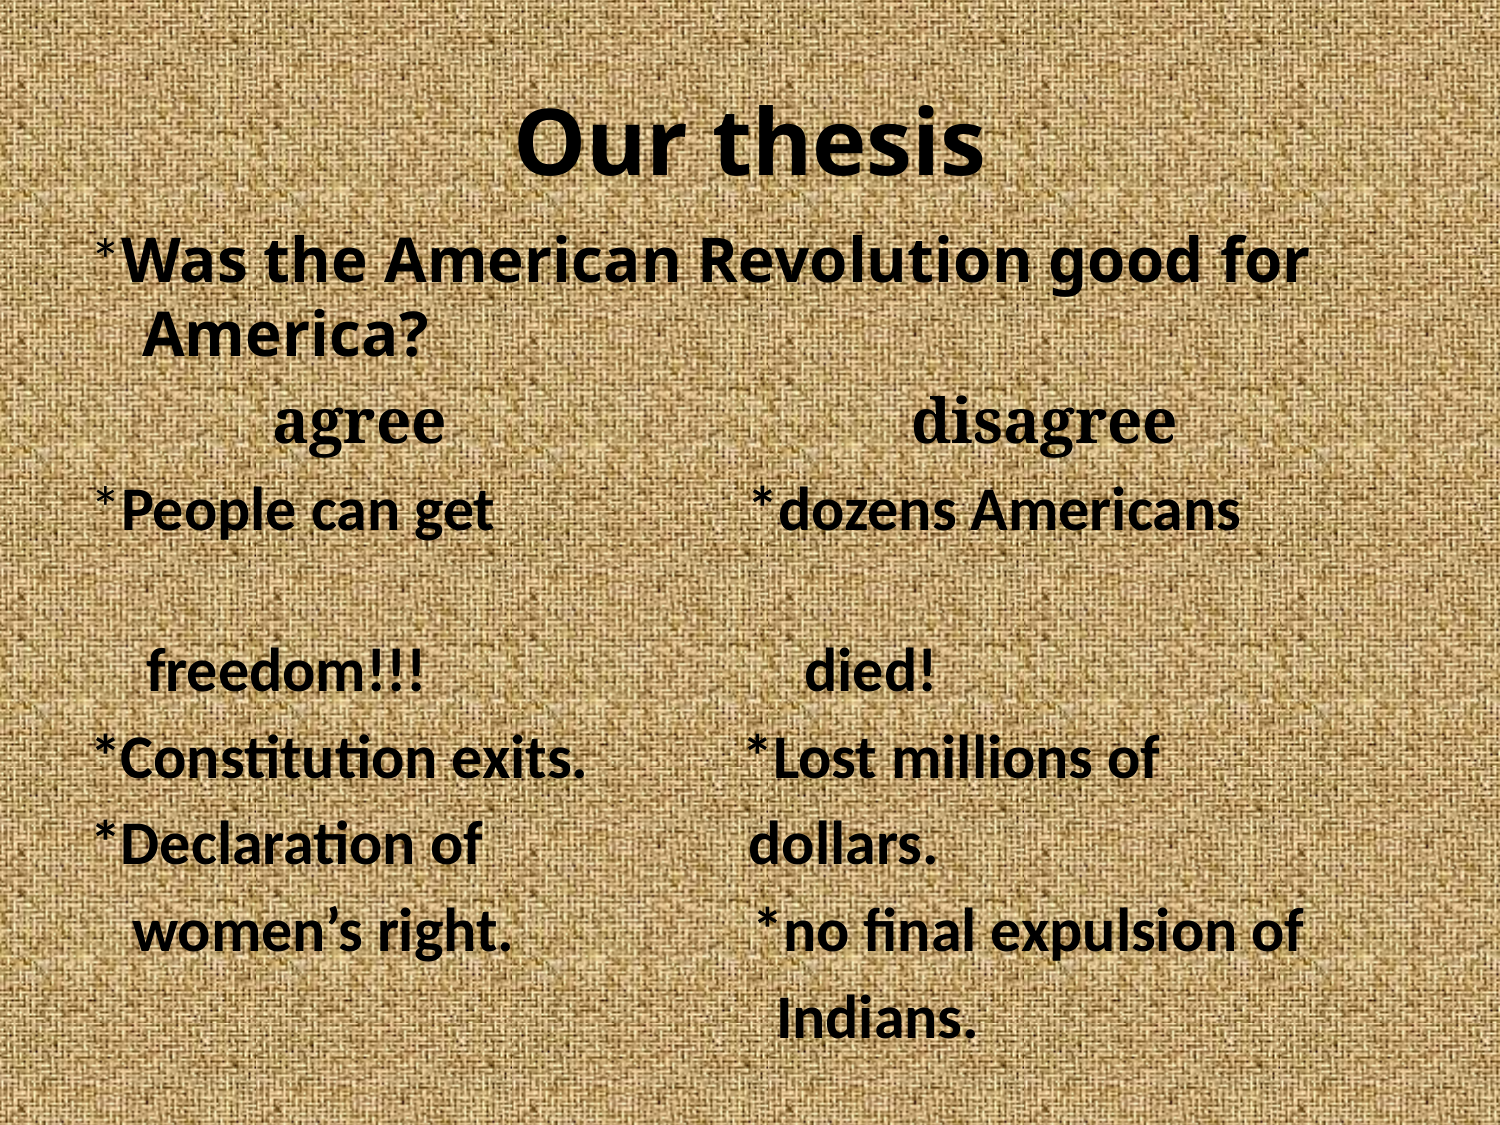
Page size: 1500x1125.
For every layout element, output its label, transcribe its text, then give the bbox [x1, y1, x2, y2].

list *Was the American Revolution good for America? agree disagree *People can get *dozens Americans freedom!!! died! *Constitution exits. *Lost millions of *Declaration of dollars. women’s right. *no final expulsion of Indians. [75, 233, 1425, 1063]
title Our thesis [75, 45, 1425, 233]
picture [0, 0, 1500, 1125]
